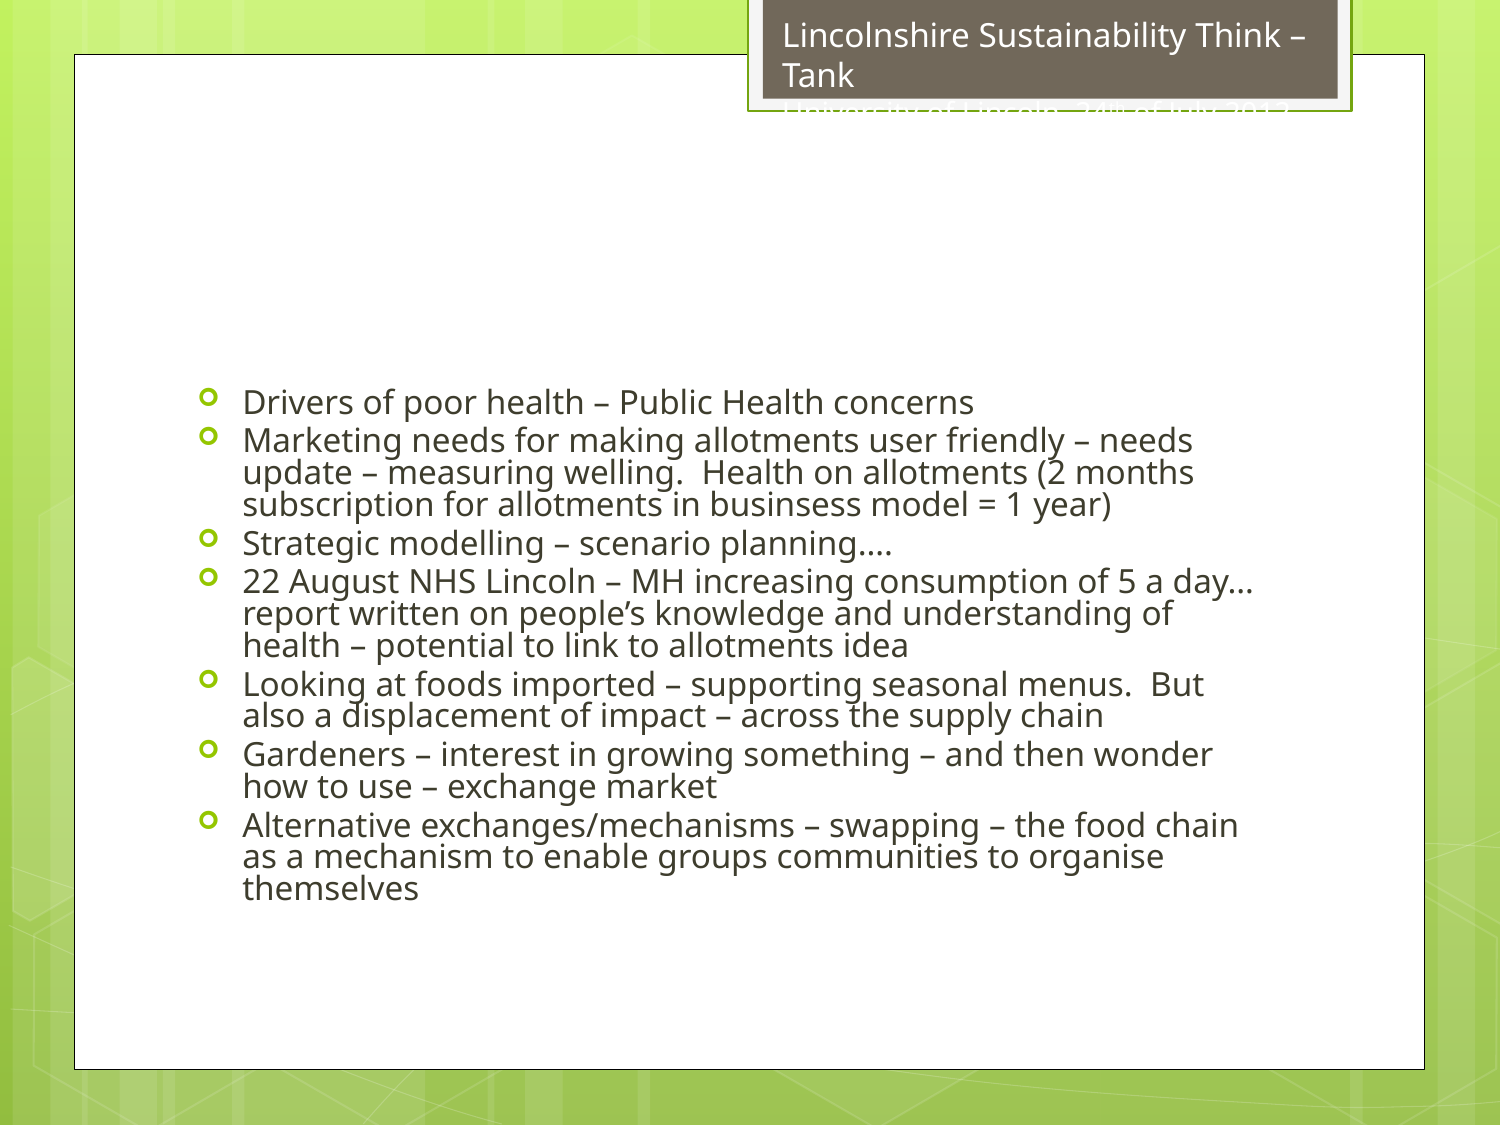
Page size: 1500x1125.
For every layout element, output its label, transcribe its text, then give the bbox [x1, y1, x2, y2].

list Drivers of poor health – Public Health concerns Marketing needs for making allotments user friendly – needs update – measuring welling. Health on allotments (2 months subscription for allotments in businsess model = 1 year) Strategic modelling – scenario planning…. 22 August NHS Lincoln – MH increasing consumption of 5 a day… report written on people’s knowledge and understanding of health – potential to link to allotments idea Looking at foods imported – supporting seasonal menus. But also a displacement of impact – across the supply chain Gardeners – interest in growing something – and then wonder how to use – exchange market Alternative exchanges/mechanisms – swapping – the food chain as a mechanism to enable groups communities to organise themselves [170, 380, 1284, 957]
